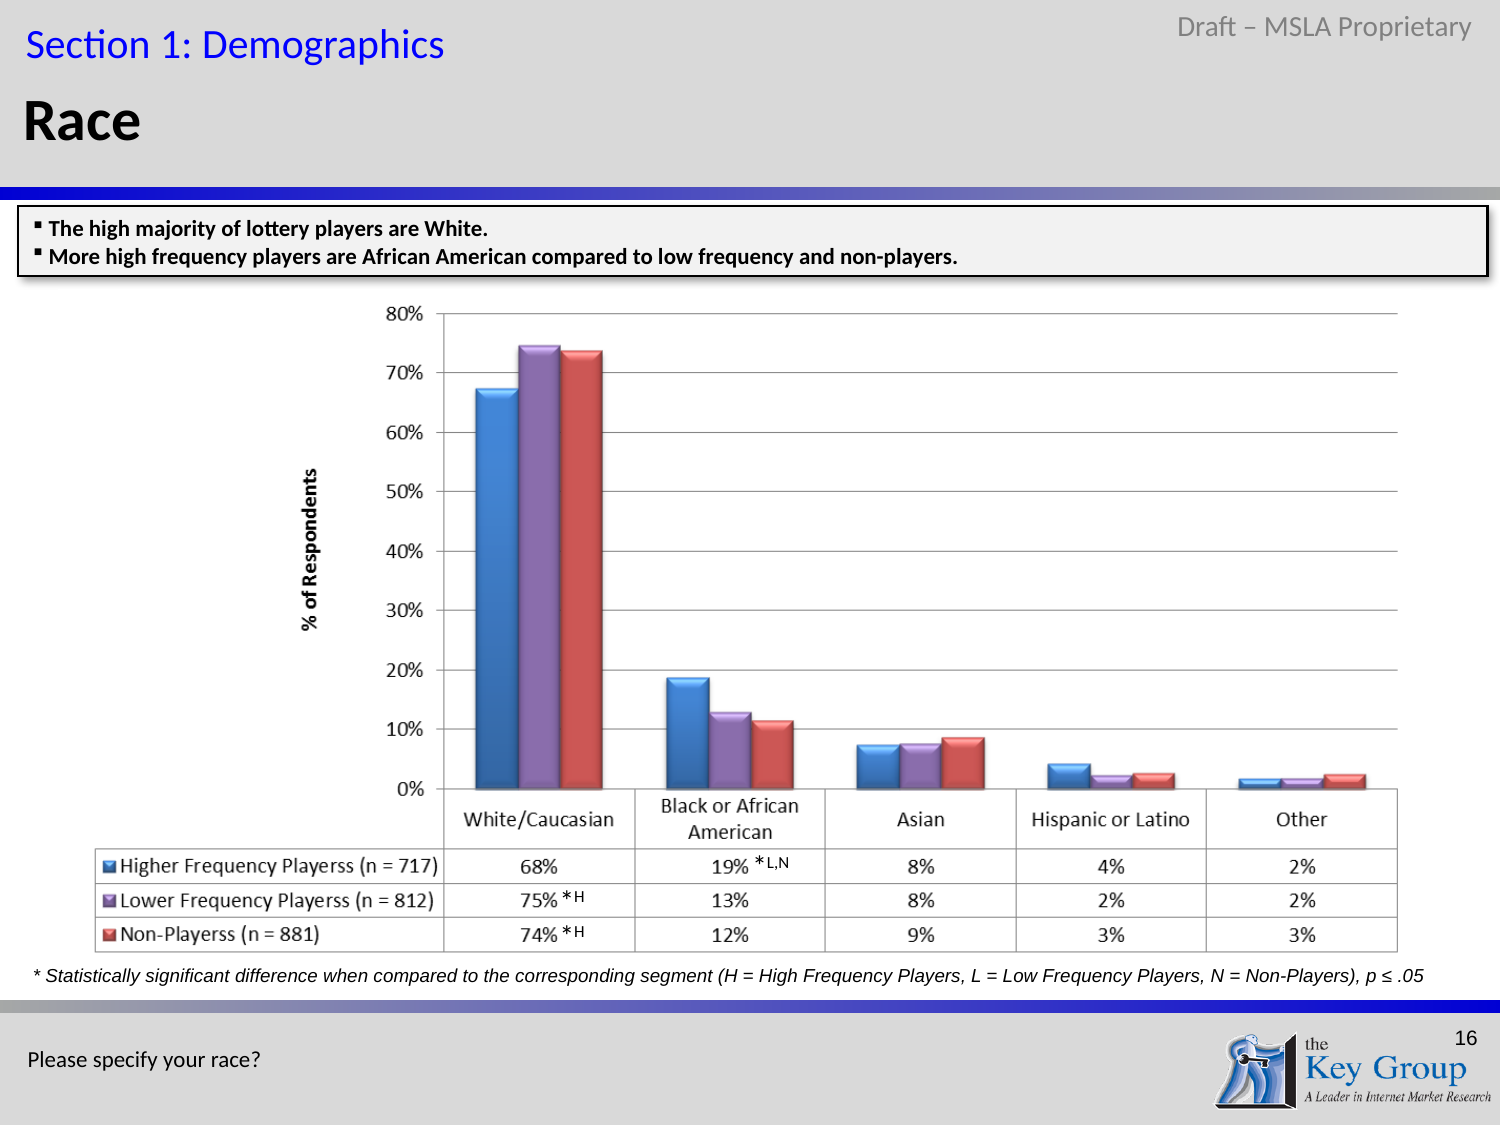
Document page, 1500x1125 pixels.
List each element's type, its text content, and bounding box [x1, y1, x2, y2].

text_box * Statistically significant difference when compared to the corresponding segment (H = High Frequency Players, L = Low Frequency Players, N = Non-Players), p ≤ .05 [0, 956, 1438, 1016]
list Please specify your race? [12, 1037, 1188, 1086]
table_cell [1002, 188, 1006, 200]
table_cell 47% [920, 188, 925, 200]
list Section 1: Demographics [10, 9, 1500, 72]
picture [57, 289, 1422, 963]
list Race [8, 72, 1500, 161]
text_box The high majority of lottery players are White. More high frequency players are African American compared to low frequency and non-players. [18, 206, 1488, 277]
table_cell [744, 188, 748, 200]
text_box Draft – MSLA Proprietary [1162, 0, 1500, 50]
picture [1212, 1017, 1500, 1111]
